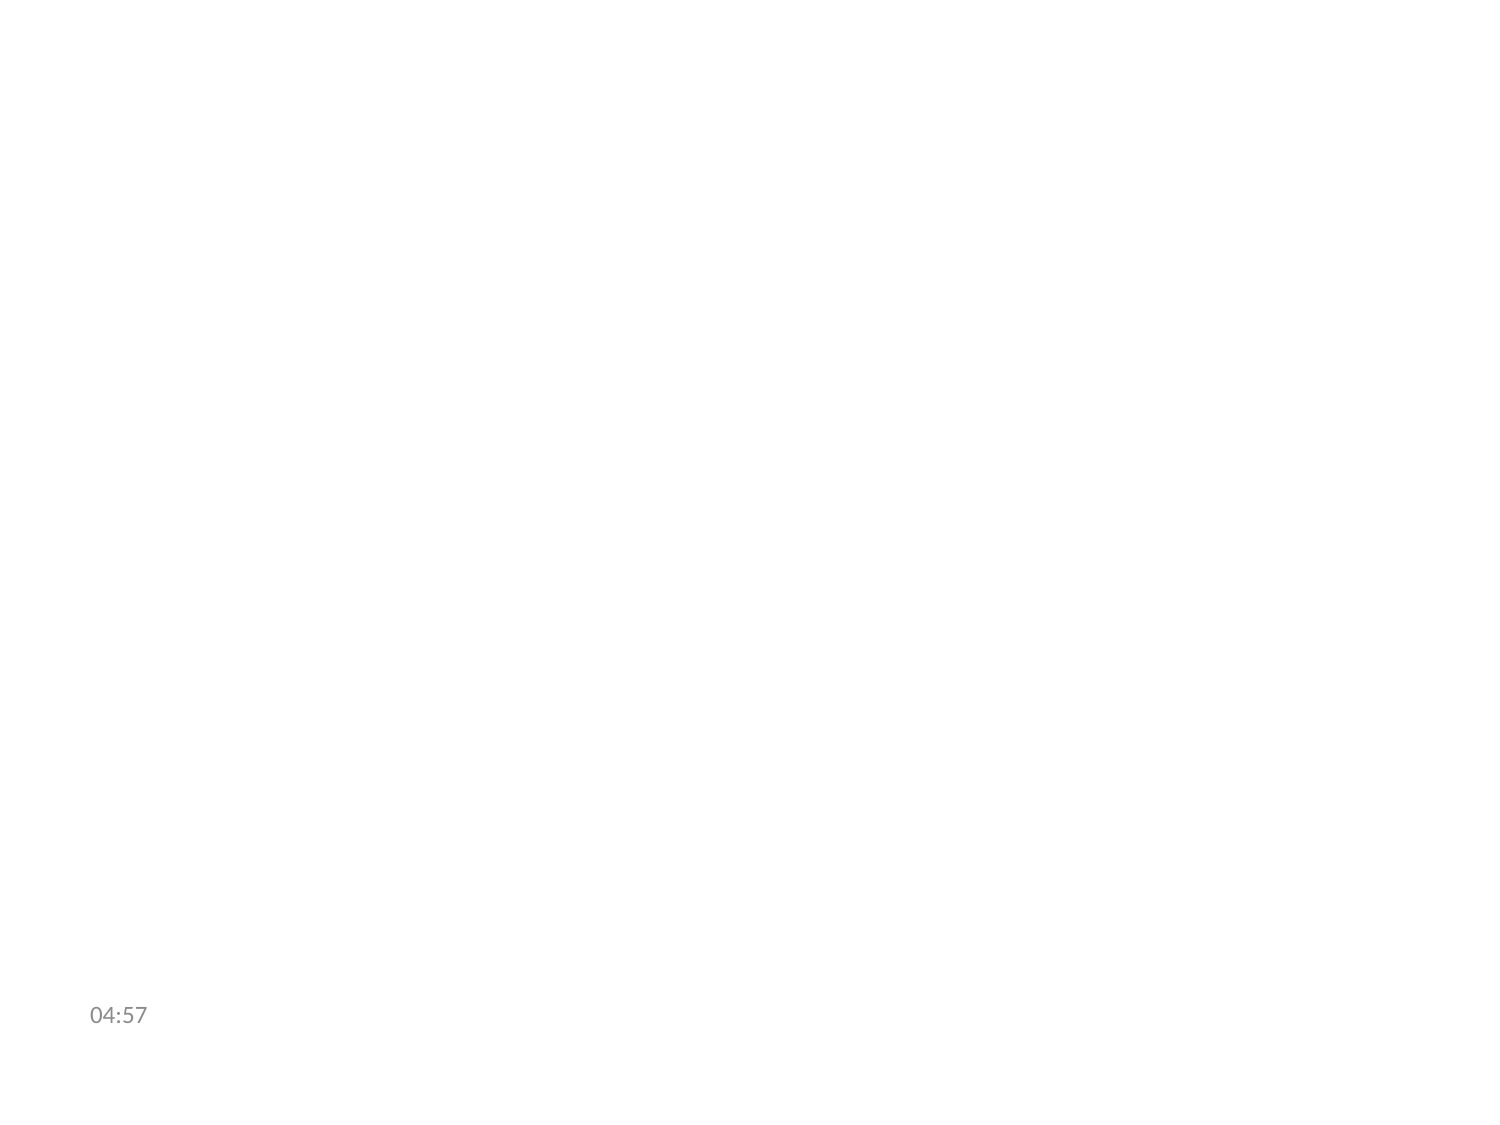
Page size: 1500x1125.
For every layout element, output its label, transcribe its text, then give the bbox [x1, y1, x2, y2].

text_box 15:35 [75, 983, 425, 1044]
